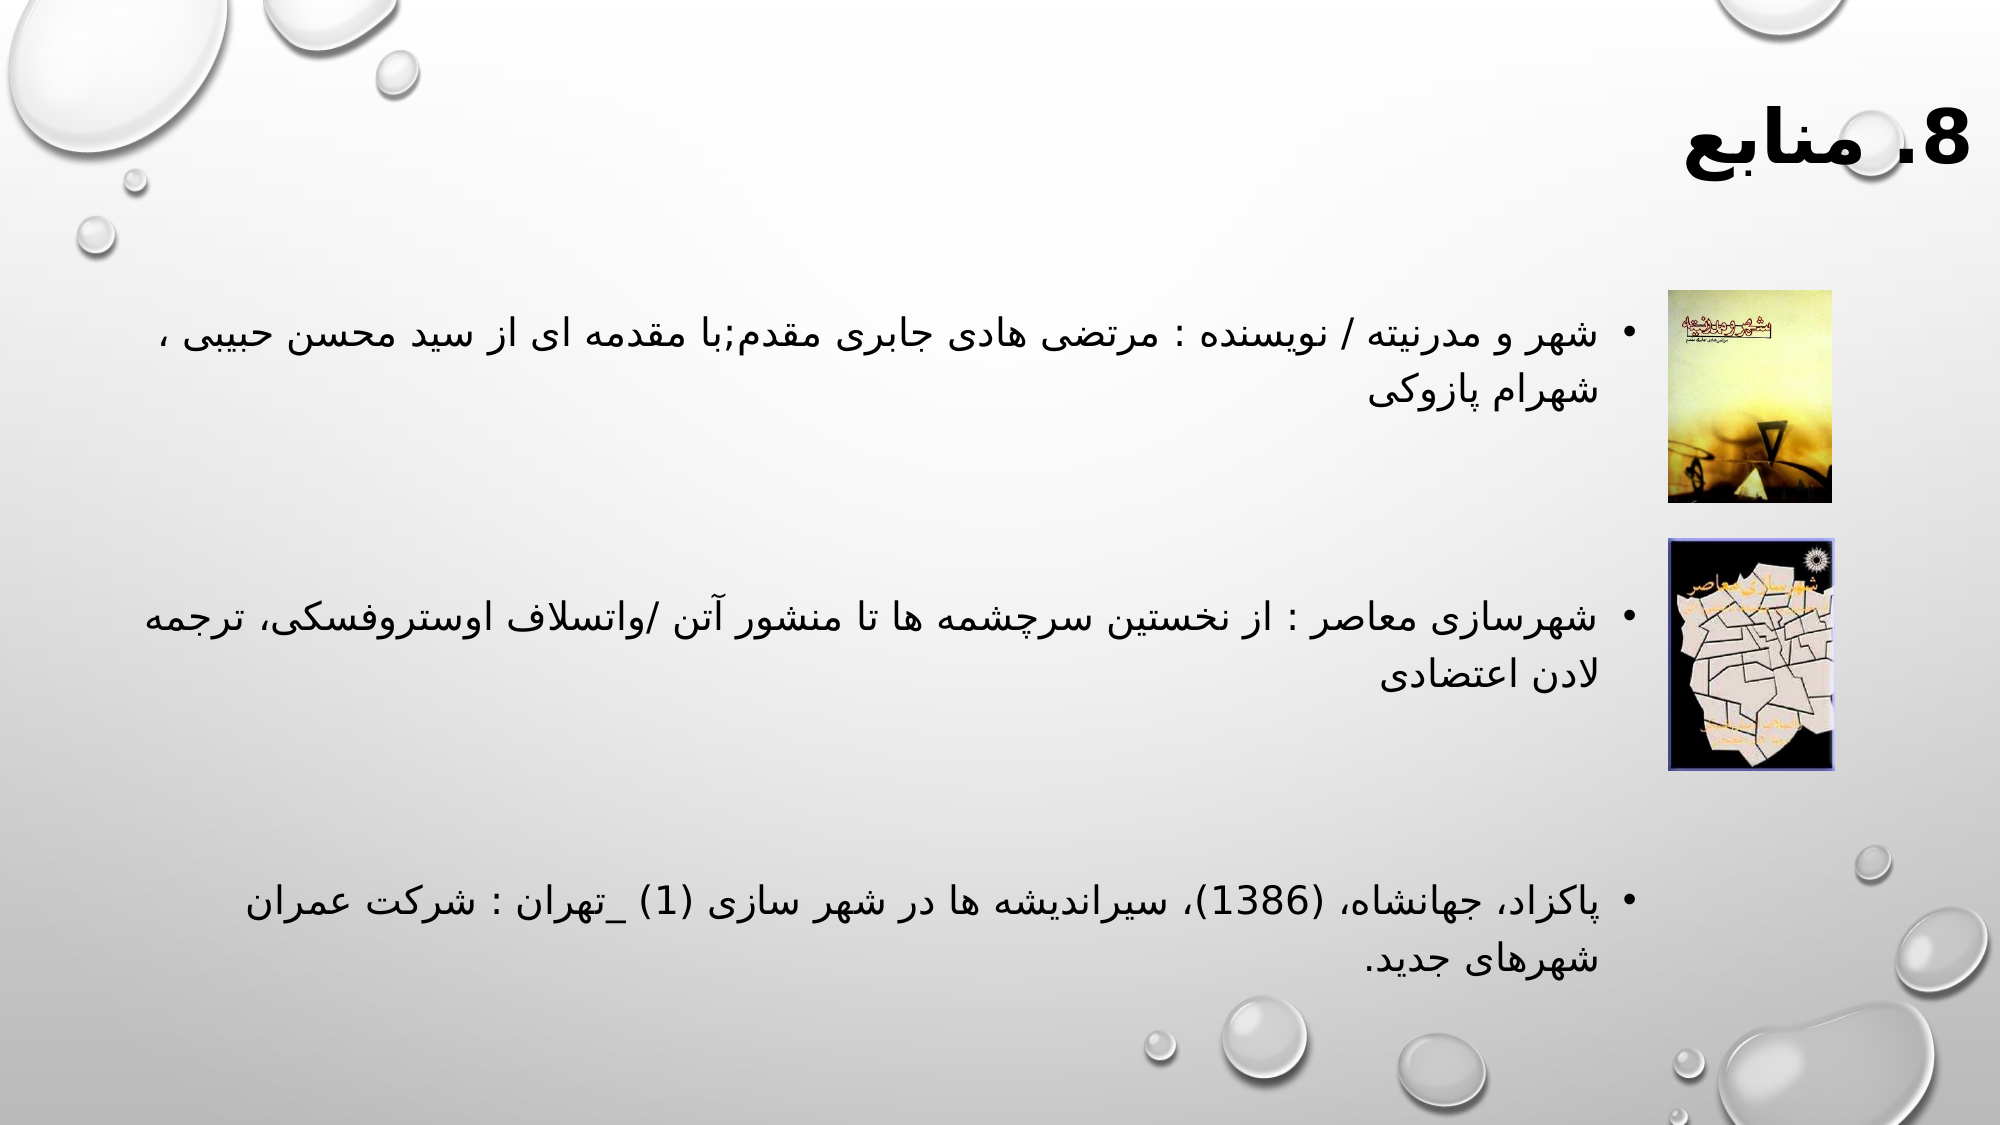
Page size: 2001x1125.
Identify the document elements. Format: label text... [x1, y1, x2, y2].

list شهر و مدرنیته / نویسنده : مرتضی هادی جابری مقدم;با مقدمه ای از سید محسن حبیبی ، شهرام پازوکی شهرسازی معاصر : از نخستین سرچشمه ها تا منشور آتن /واتسلاف اوستروفسکی، ترجمه لادن اعتضادی پاکزاد، جهانشاه، (1386)، سیراندیشه ها در شهر سازی (1) _تهران : شرکت عمران شهرهای جدید. [106, 290, 1652, 989]
picture [0, 0, 2000, 1125]
text_box 8. منابع [653, 80, 1989, 186]
